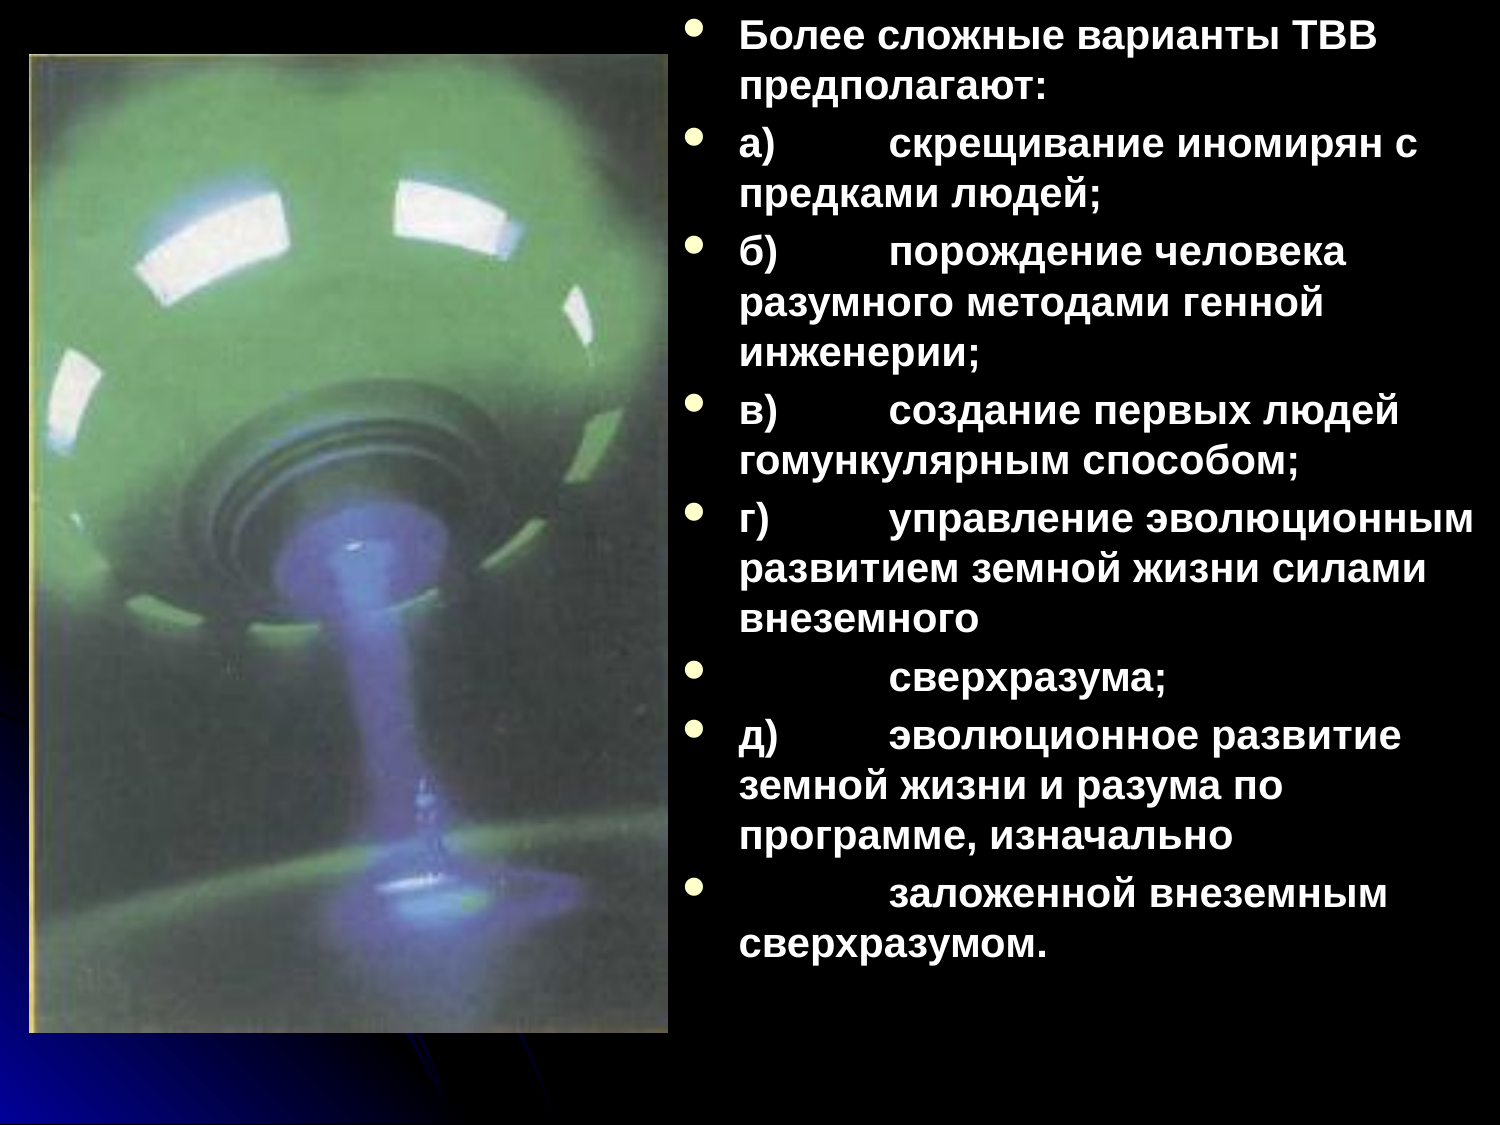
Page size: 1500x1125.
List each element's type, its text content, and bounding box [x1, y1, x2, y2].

list Более сложные варианты ТВВ предполагают: а) скрещивание иномирян с предками людей; б) порождение человека разумного методами генной инженерии; в) создание первых людей гомункулярным способом; г) управление эволюционным развитием земной жизни силами внеземного сверхразума; д) эволюционное развитие земной жизни и разума по программе, изначально заложенной внеземным сверхразумом. [666, 0, 1500, 1006]
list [29, 54, 668, 1033]
